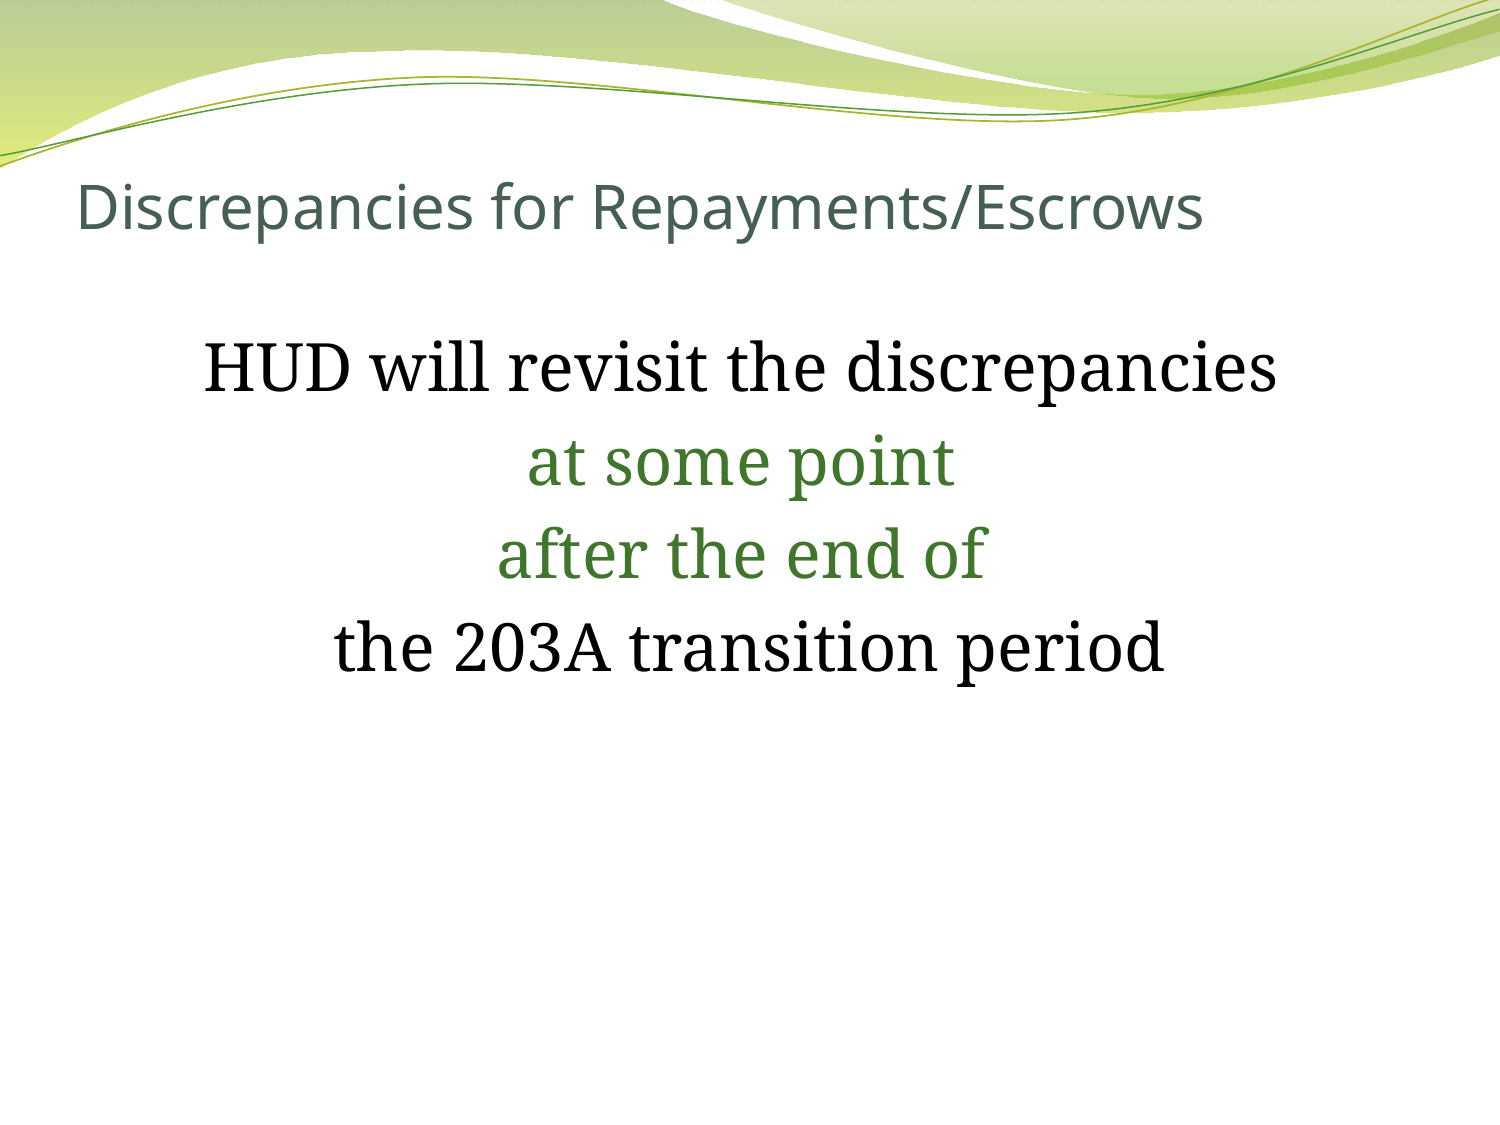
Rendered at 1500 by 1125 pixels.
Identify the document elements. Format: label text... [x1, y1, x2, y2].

title Discrepancies for Repayments/Escrows [75, 115, 1425, 243]
list HUD will revisit the discrepancies at some point after the end of the 203A transition period [75, 317, 1425, 1038]
